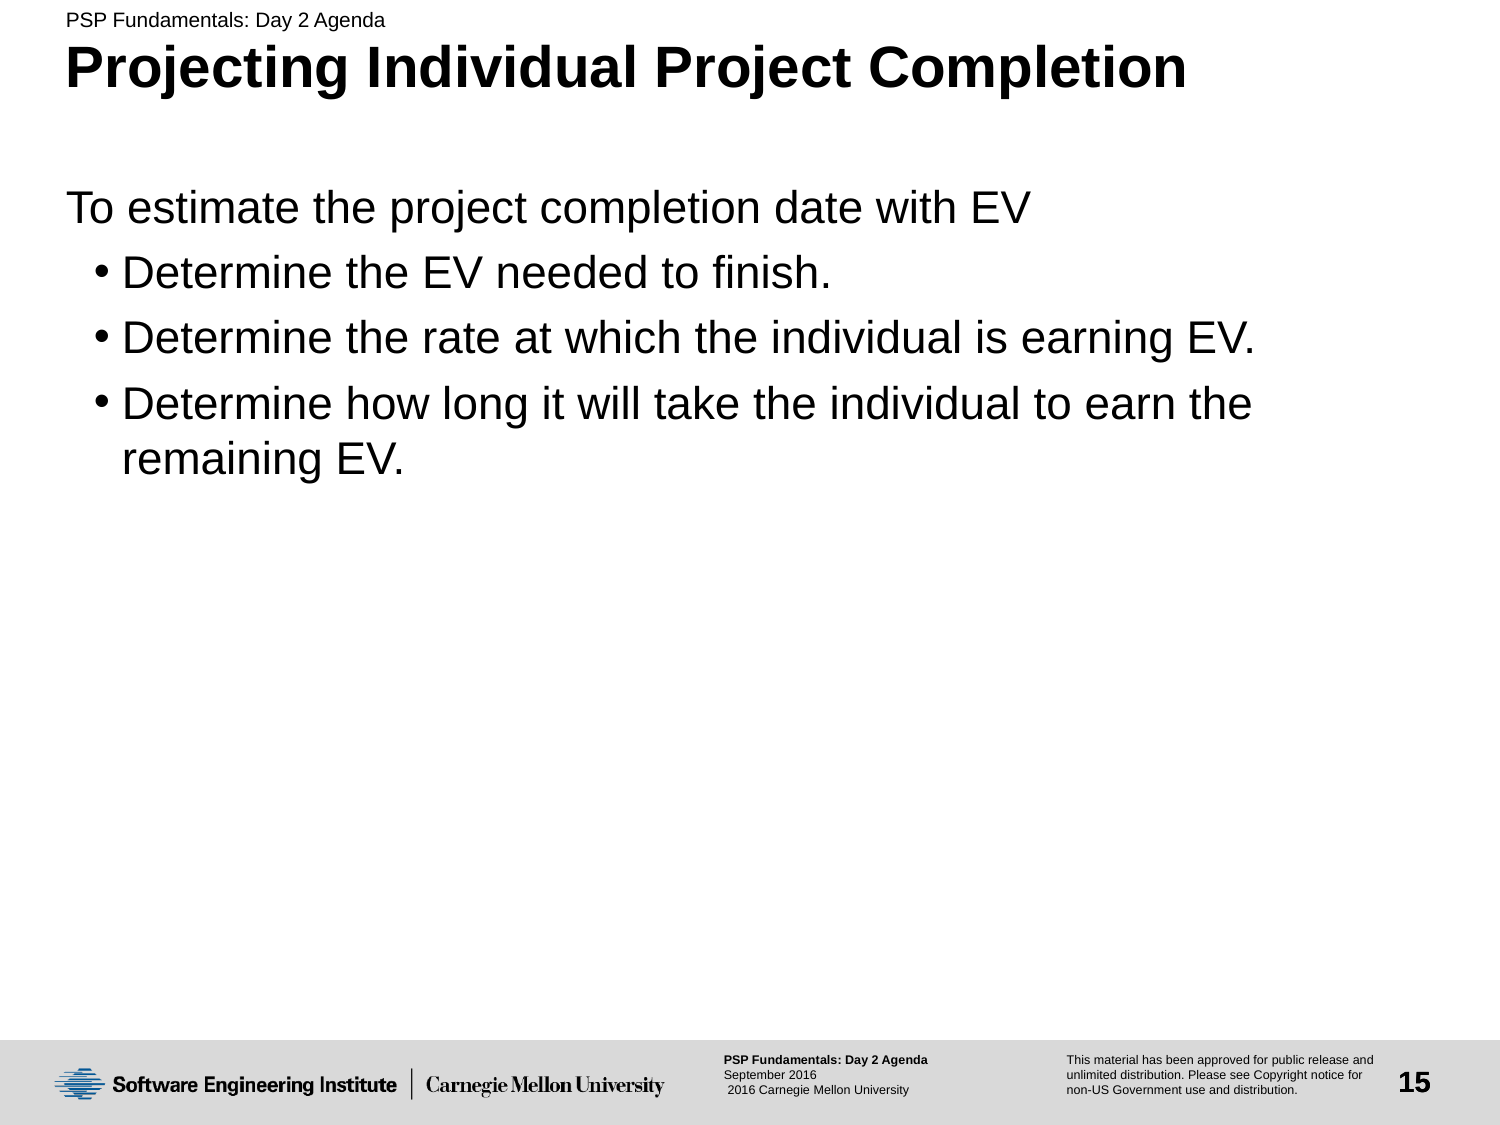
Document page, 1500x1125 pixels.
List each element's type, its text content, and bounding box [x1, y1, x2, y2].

title Projecting Individual Project Completion [65, 37, 1430, 148]
list To estimate the project completion date with EV Determine the EV needed to finish. Determine the rate at which the individual is earning EV. Determine how long it will take the individual to earn the remaining EV. [65, 177, 1431, 1000]
picture [46, 1061, 673, 1104]
